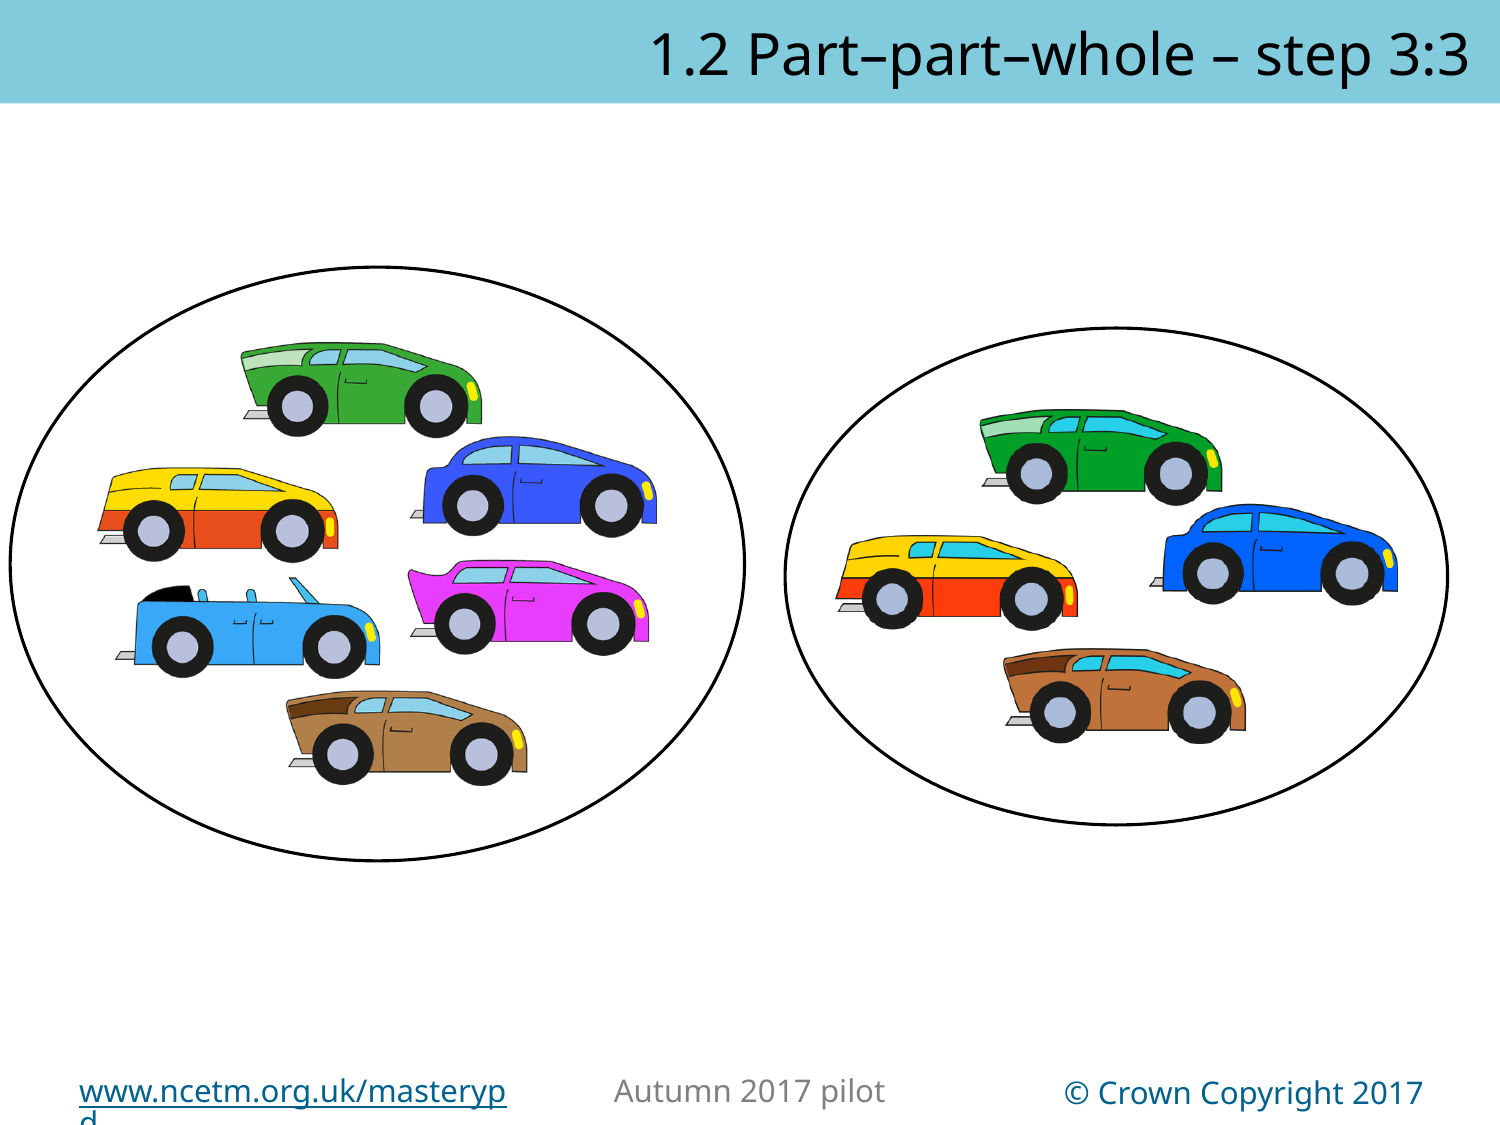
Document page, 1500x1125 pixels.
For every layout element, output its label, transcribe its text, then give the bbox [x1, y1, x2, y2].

picture [97, 342, 658, 786]
text_box [1402, 450, 1448, 703]
list 1.2 Part–part–whole – step 3:3 [0, 0, 1500, 104]
picture [834, 408, 1398, 745]
text_box [884, 754, 1349, 825]
text_box [136, 267, 619, 340]
text_box [145, 794, 610, 861]
text_box [10, 377, 92, 751]
text_box [662, 376, 745, 752]
text_box [874, 328, 1359, 407]
text_box [785, 452, 829, 701]
